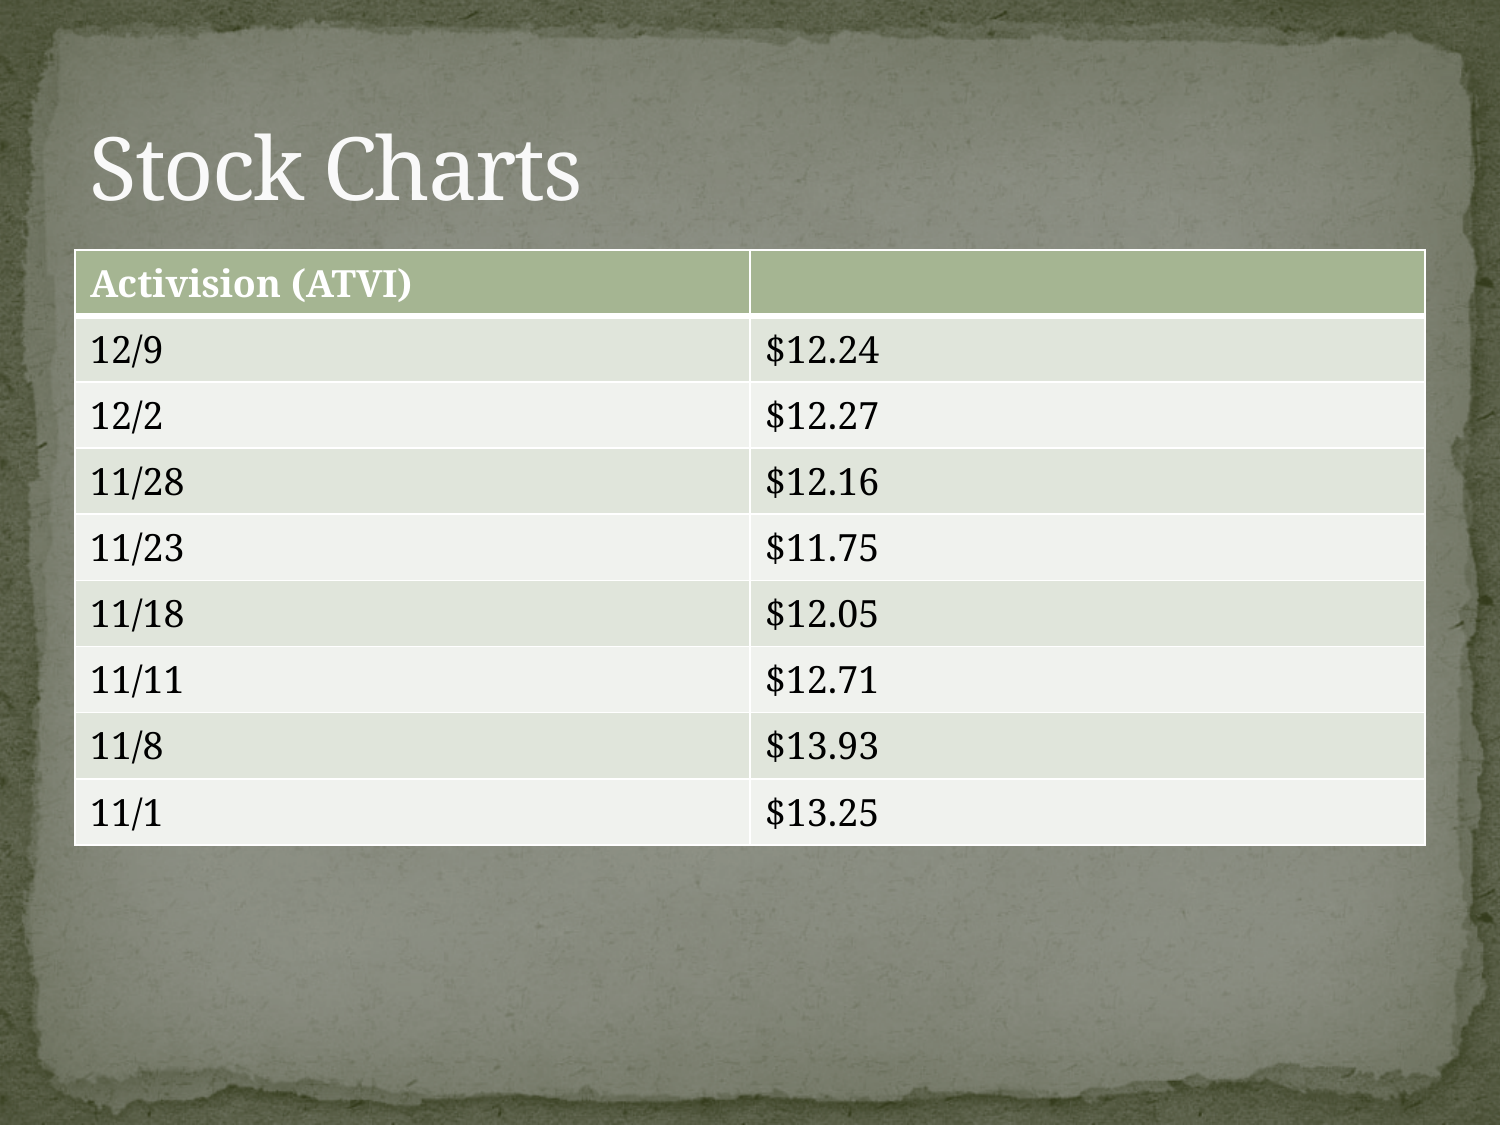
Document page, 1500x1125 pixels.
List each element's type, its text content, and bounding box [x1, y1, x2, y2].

table_cell $12.71 [751, 647, 1424, 712]
table_cell 11/18 [76, 581, 749, 646]
title Stock Charts [74, 24, 1425, 225]
table_cell $12.24 [751, 319, 1424, 381]
table_cell 12/9 [76, 319, 749, 381]
table_cell $11.75 [751, 515, 1424, 580]
table_cell 12/2 [76, 383, 749, 447]
table_cell $12.16 [751, 449, 1424, 513]
table_cell 11/23 [76, 515, 749, 580]
table_header Activision (ATVI) [76, 251, 749, 313]
table_header [751, 251, 1424, 313]
table_cell $12.27 [751, 383, 1424, 447]
table_cell $13.25 [751, 780, 1424, 844]
table_cell $13.93 [751, 713, 1424, 778]
table_cell 11/11 [76, 647, 749, 712]
table_cell 11/8 [76, 713, 749, 778]
table_cell 11/1 [76, 780, 749, 844]
table_cell $12.05 [751, 581, 1424, 646]
table_cell 11/28 [76, 449, 749, 513]
